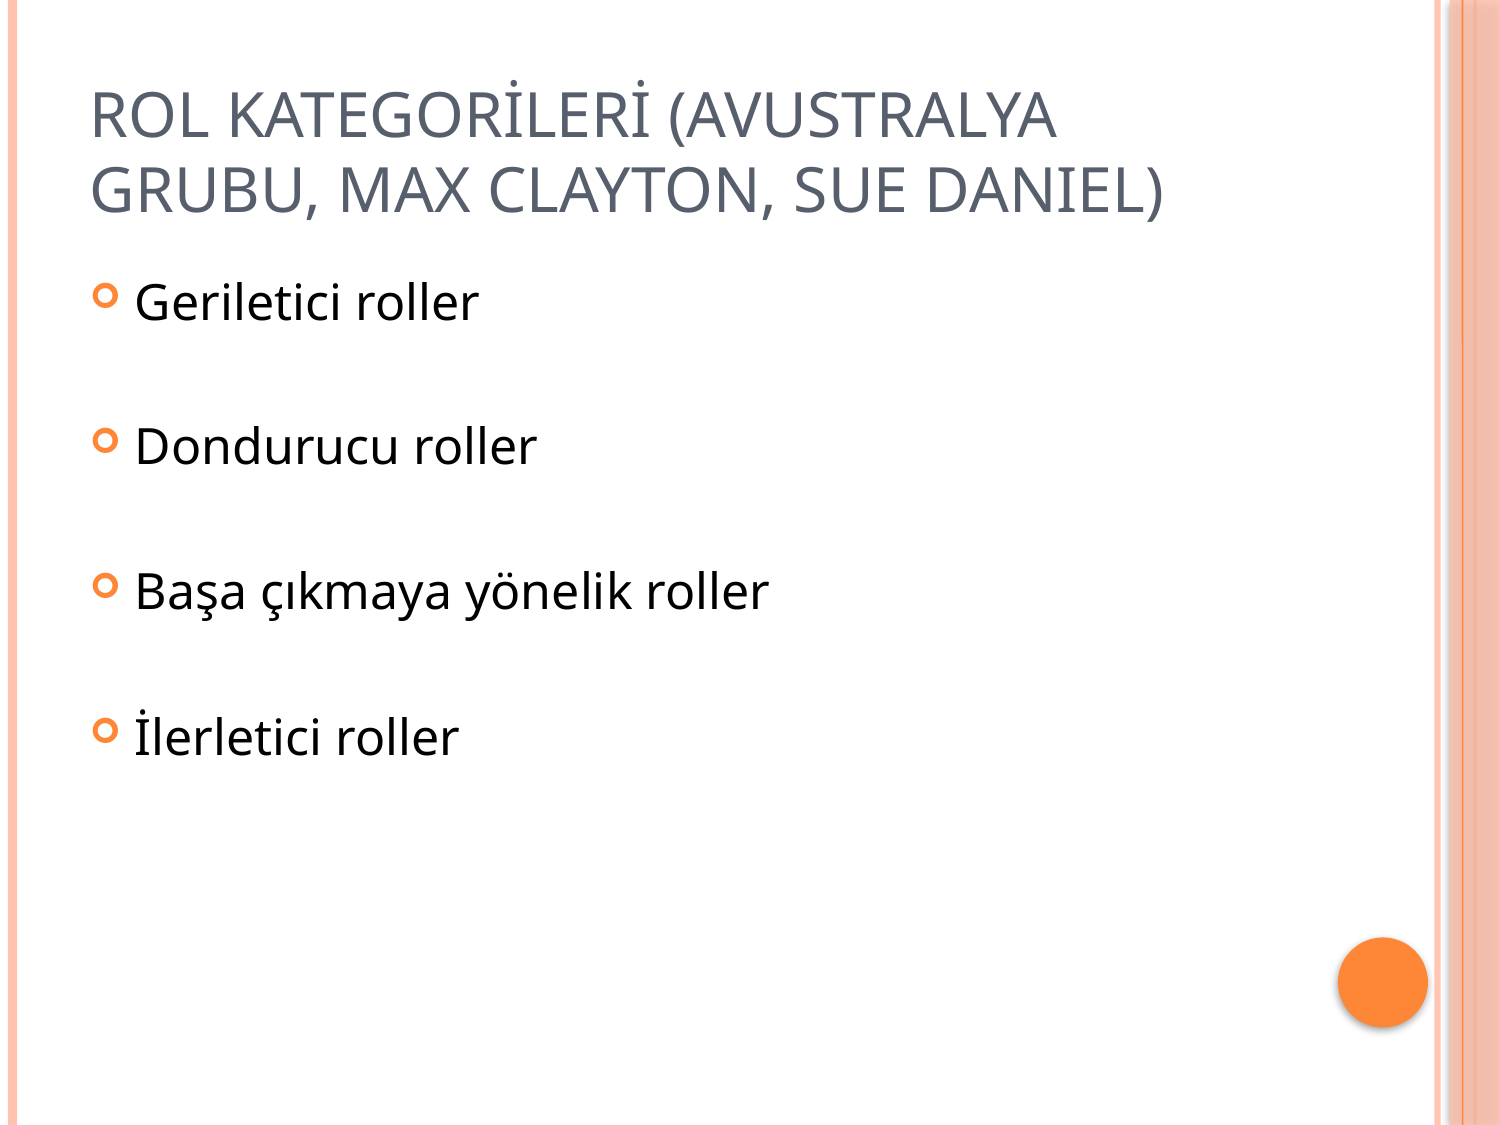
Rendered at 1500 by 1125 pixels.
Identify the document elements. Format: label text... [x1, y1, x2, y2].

list Geriletici roller Dondurucu roller Başa çıkmaya yönelik roller İlerletici roller [75, 262, 1300, 1062]
title Rol kategorileri (Avustralya grubu, max clayton, sue danıel) [75, 45, 1300, 233]
